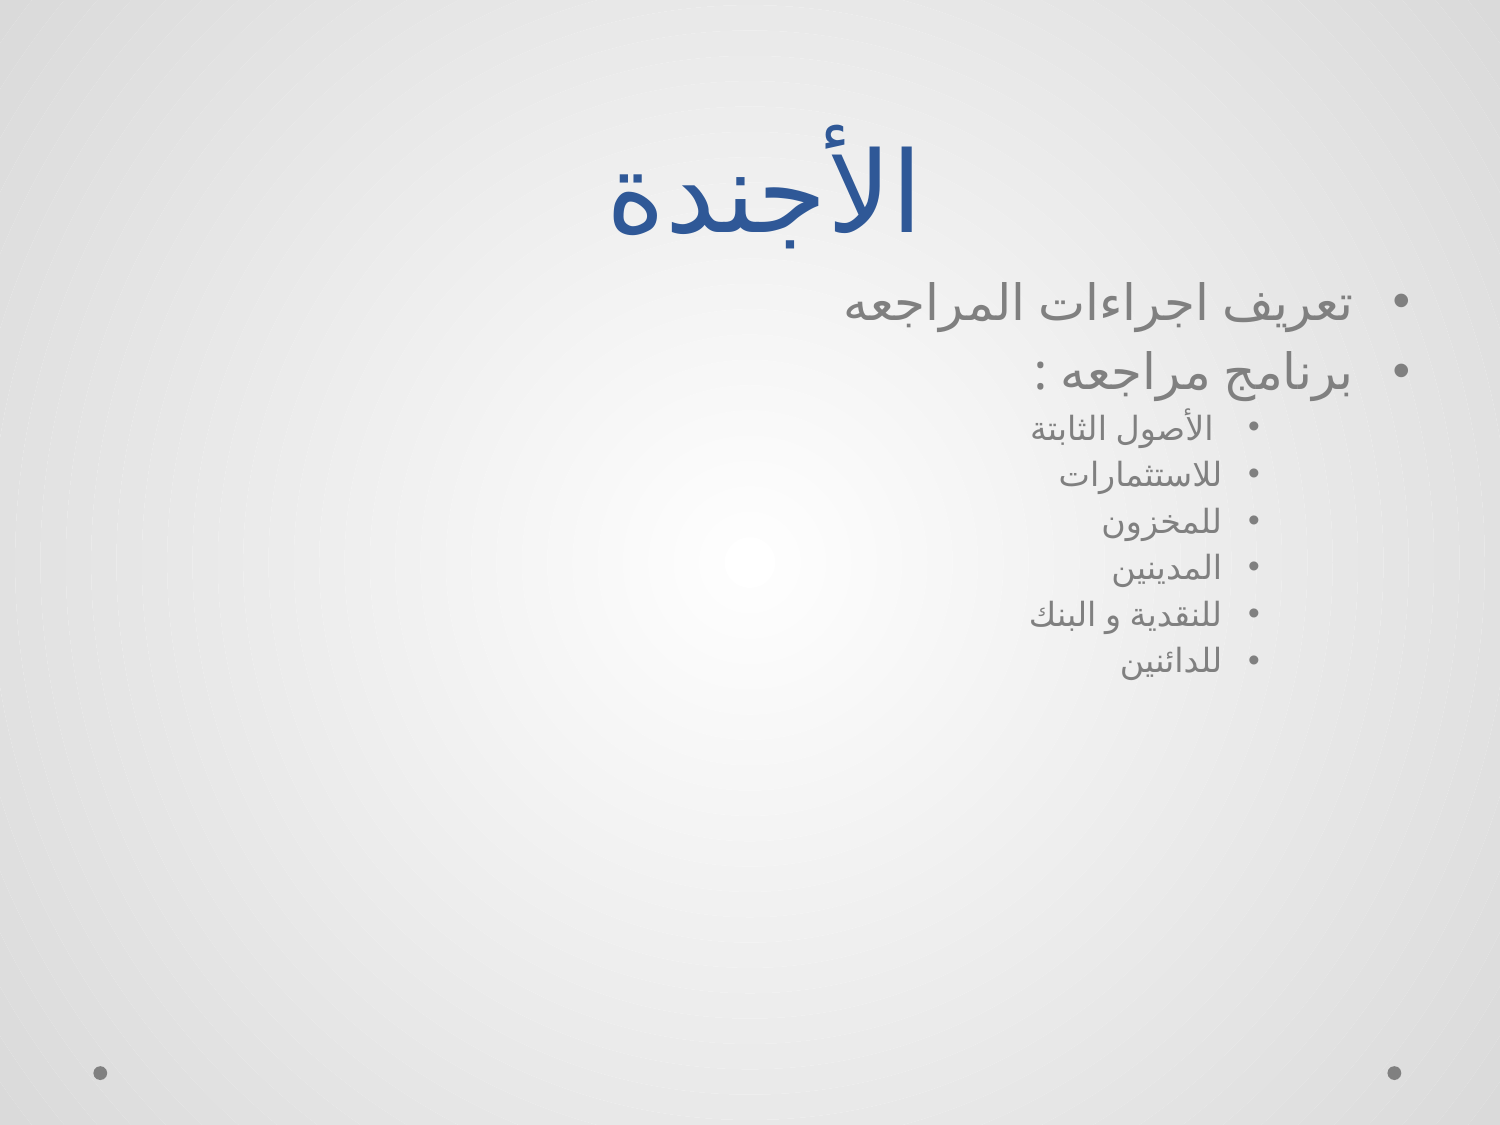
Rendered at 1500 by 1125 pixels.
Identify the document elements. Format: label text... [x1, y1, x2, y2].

title الأجندة [75, 0, 1425, 262]
list تعريف اجراءات المراجعه برنامج مراجعه : الأصول الثابتة للاستثمارات للمخزون المدينين للنقدية و البنك للدائنين [75, 262, 1425, 1005]
